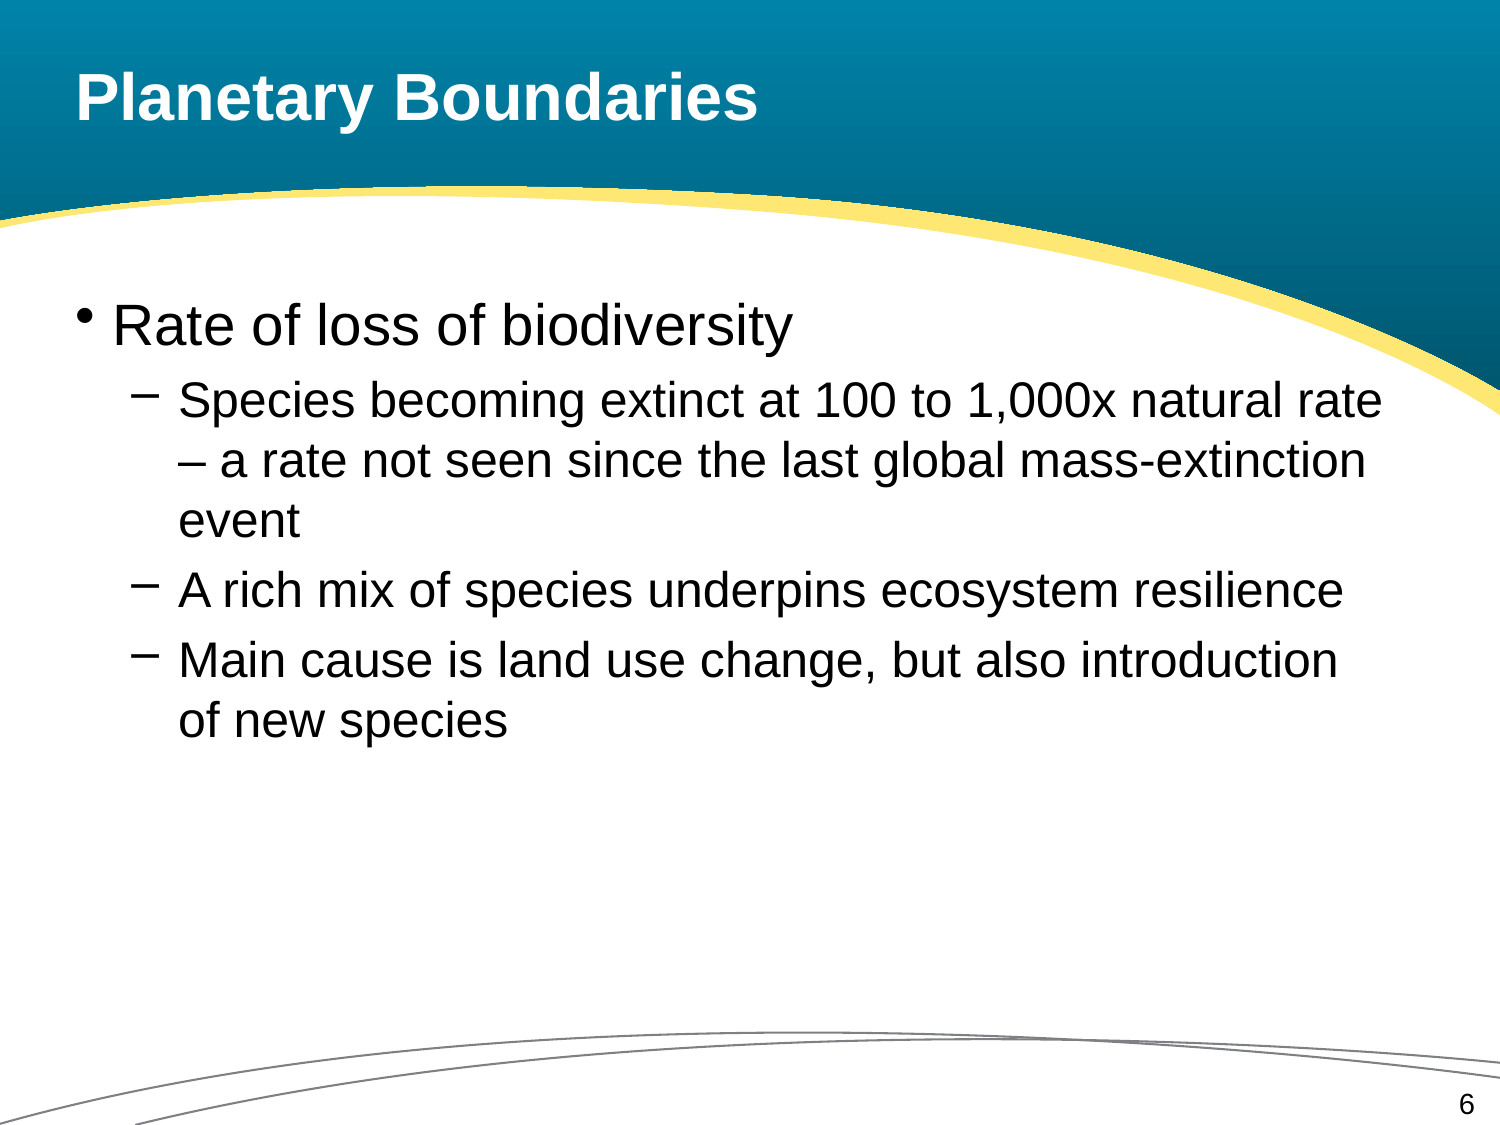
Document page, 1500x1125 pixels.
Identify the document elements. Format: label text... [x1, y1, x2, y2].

slide_number 6 [1124, 1084, 1476, 1113]
list Rate of loss of biodiversity Species becoming extinct at 100 to 1,000x natural rate – a rate not seen since the last global mass-extinction event A rich mix of species underpins ecosystem resilience Main cause is land use change, but also introduction of new species [74, 287, 1388, 1076]
title Planetary Boundaries [74, 0, 1476, 188]
